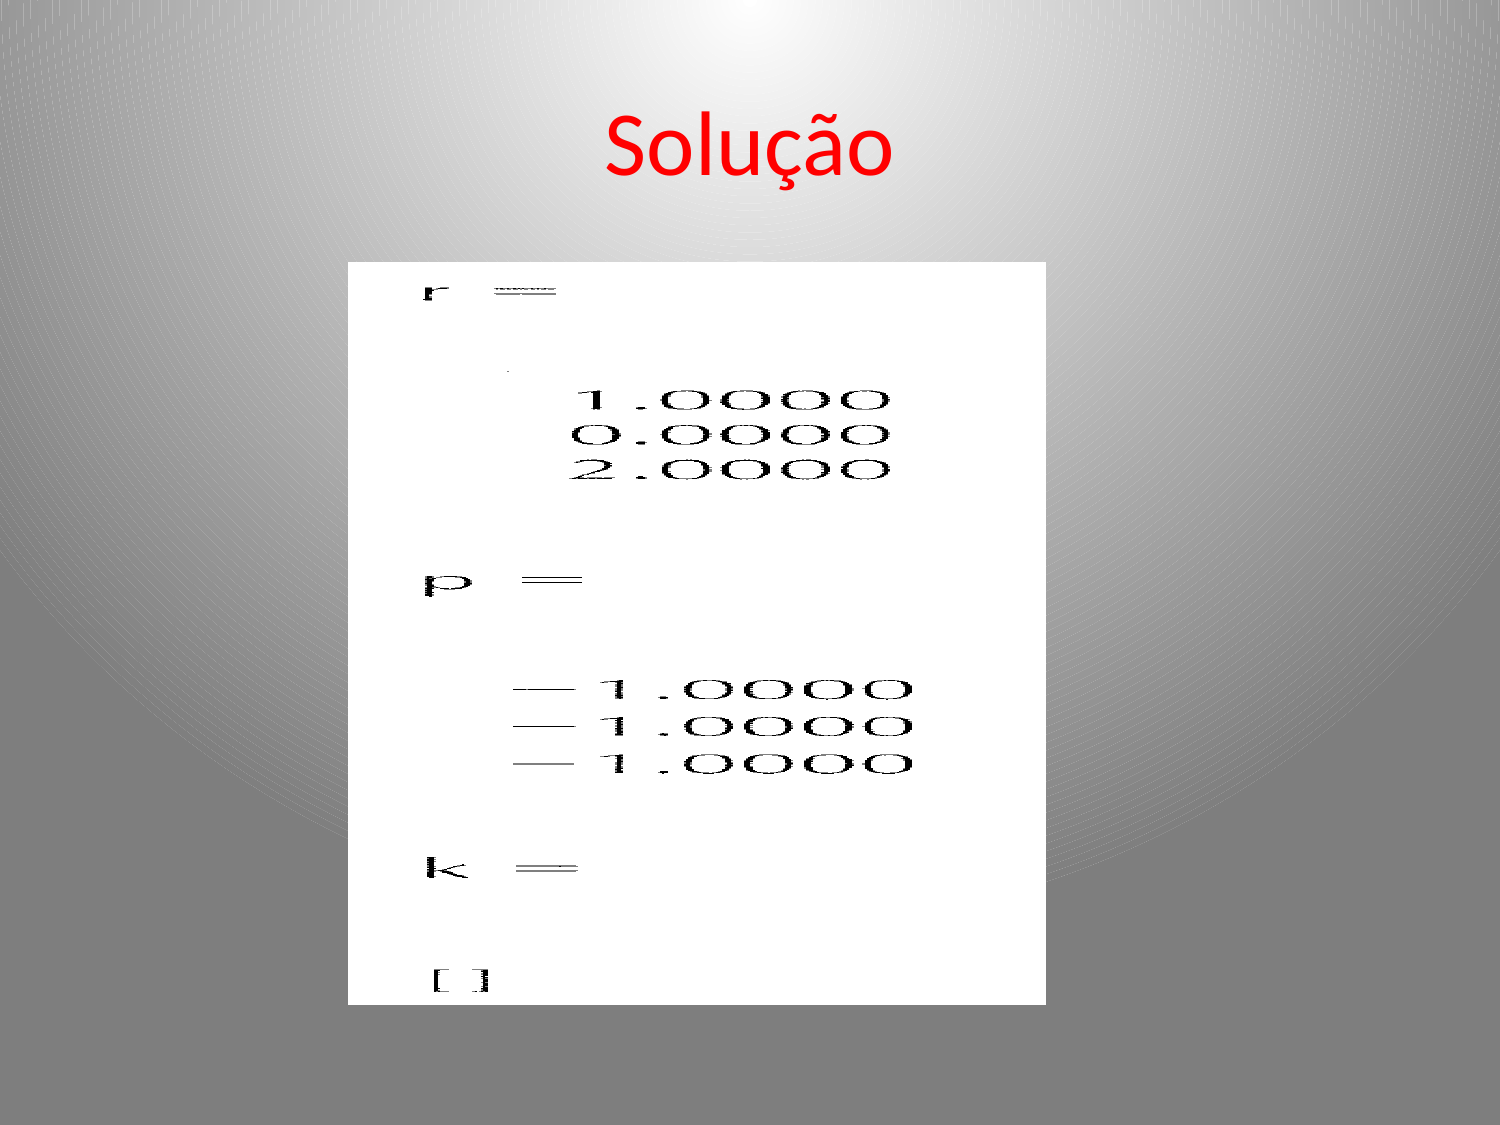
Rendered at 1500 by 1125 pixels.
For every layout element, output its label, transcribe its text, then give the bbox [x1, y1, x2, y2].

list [348, 262, 1046, 1006]
title Solução [75, 45, 1425, 233]
